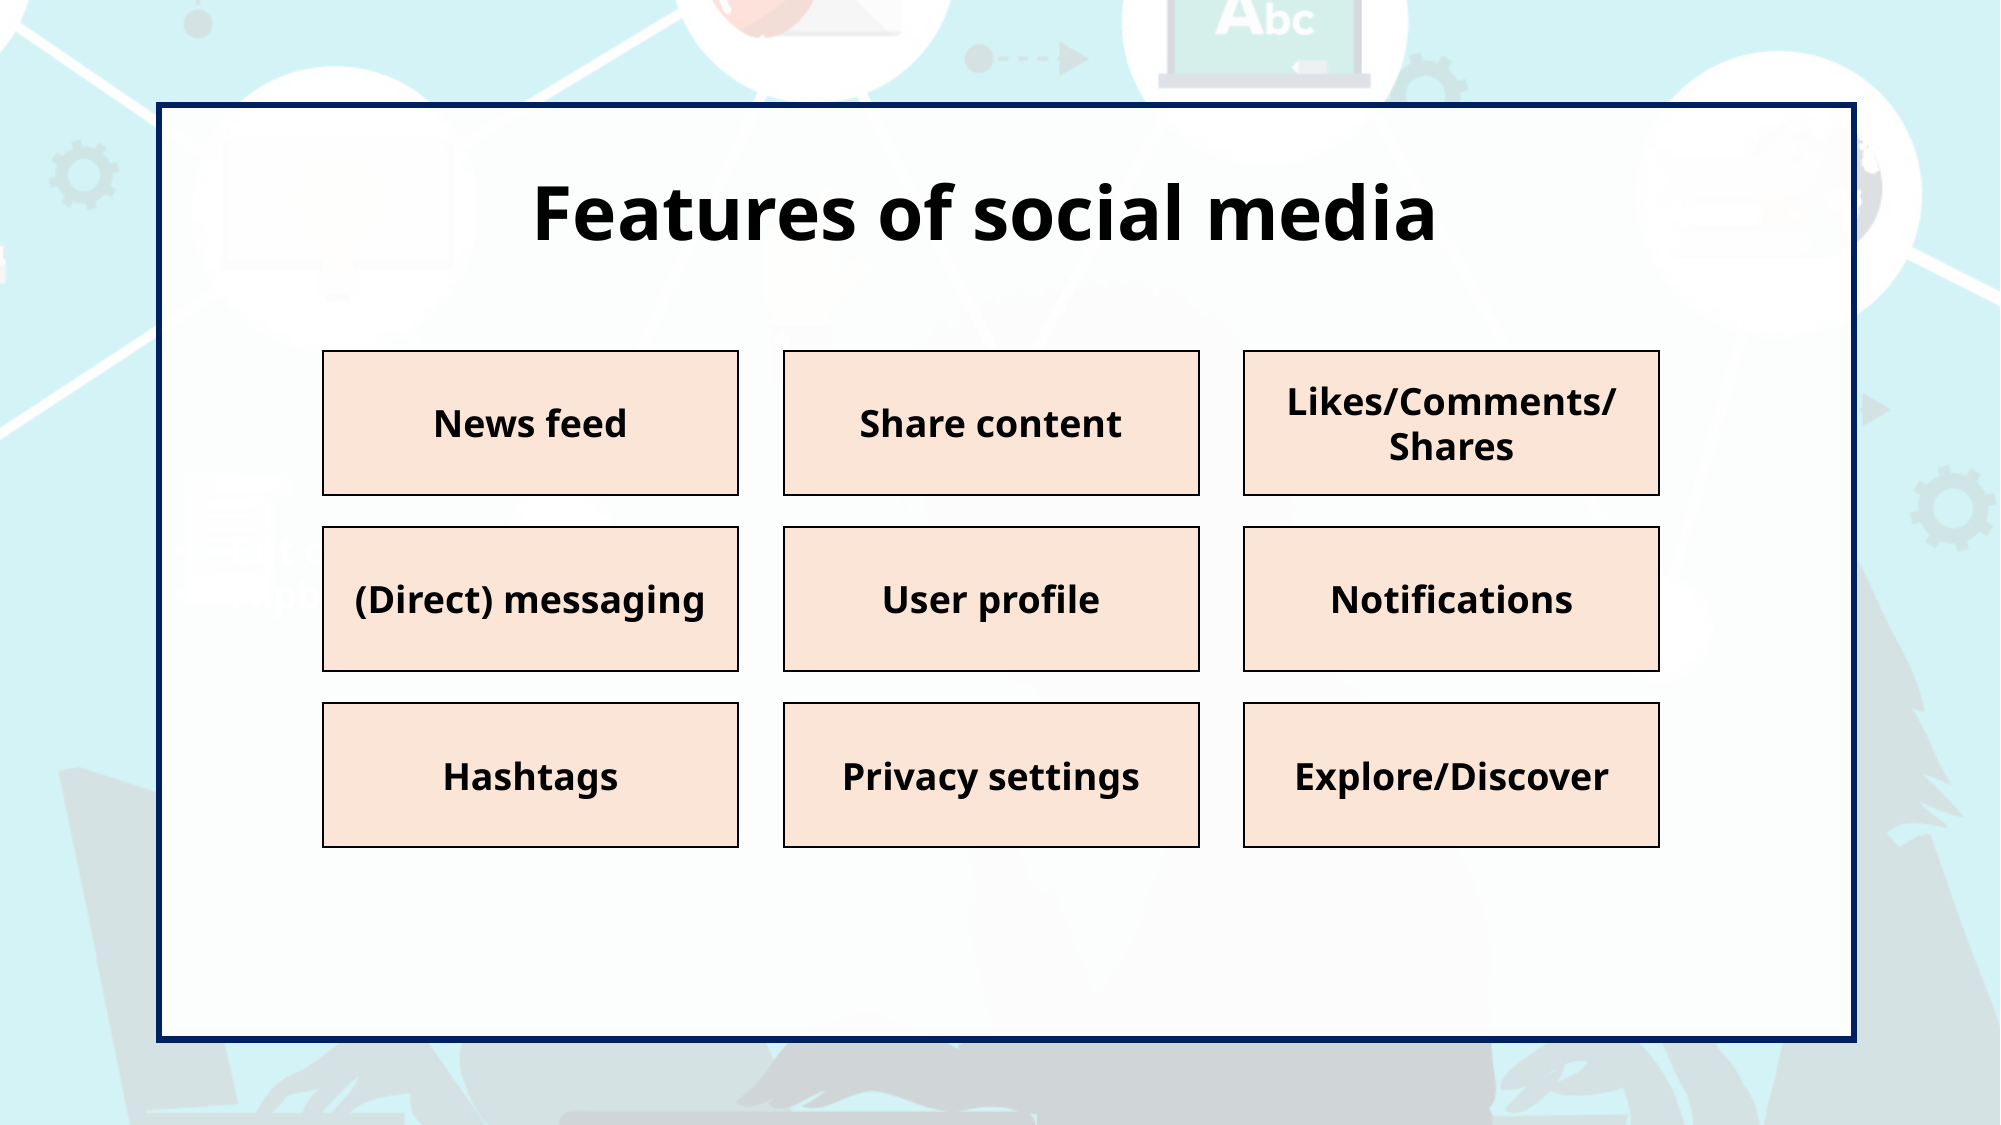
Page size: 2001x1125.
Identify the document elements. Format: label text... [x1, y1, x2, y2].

text_box (Direct) messaging [322, 526, 739, 672]
text_box Likes/Comments/ Shares [1243, 350, 1660, 496]
text_box Cut out Flipbook animation [158, 104, 1855, 1041]
text_box Hashtags [322, 702, 739, 848]
text_box Features of social media [195, 158, 1776, 264]
text_box User profile [783, 526, 1200, 672]
text_box Explore/Discover [1243, 702, 1660, 848]
text_box Notifications [1243, 526, 1660, 672]
text_box Privacy settings [783, 702, 1200, 848]
text_box Share content [783, 350, 1200, 496]
text_box News feed [322, 350, 739, 496]
